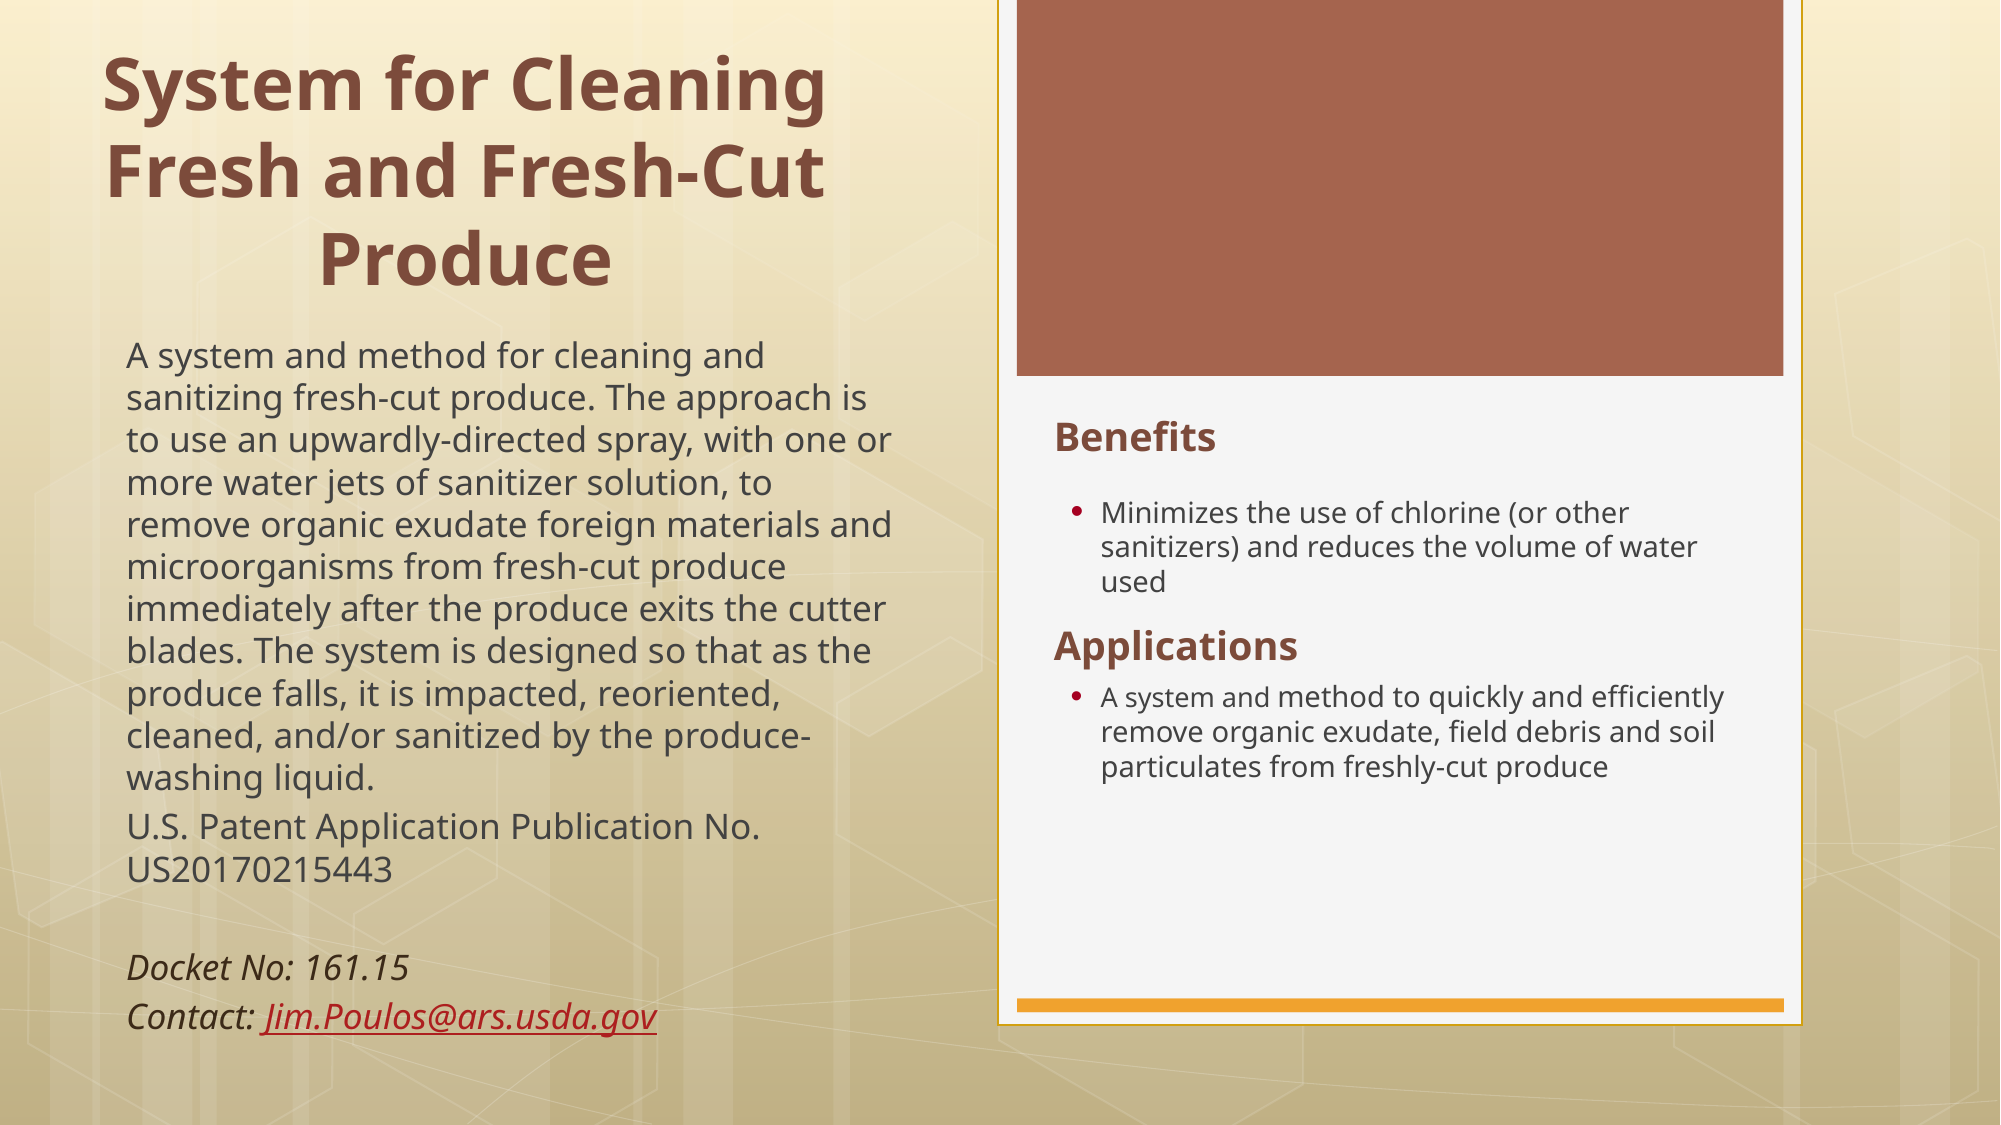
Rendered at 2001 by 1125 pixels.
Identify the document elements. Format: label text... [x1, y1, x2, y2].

title System for Cleaning Fresh and Fresh-Cut Produce [80, 28, 852, 308]
text_box A system and method for cleaning and sanitizing fresh-cut produce. The approach is to use an upwardly-directed spray, with one or more water jets of sanitizer solution, to remove organic exudate foreign materials and microorganisms from fresh-cut produce immediately after the produce exits the cutter blades. The system is designed so that as the produce falls, it is impacted, reoriented, cleaned, and/or sanitized by the produce-washing liquid. U.S. Patent Application Publication No. US20170215443 Docket No: 161.15 Contact: Jim.Poulos@ars.usda.gov [111, 325, 920, 1052]
subtitle Benefits Minimizes the use of chlorine (or other sanitizers) and reduces the volume of water used Applications A system and method to quickly and efficiently remove organic exudate, field debris and soil particulates from freshly-cut produce [1038, 403, 1763, 974]
